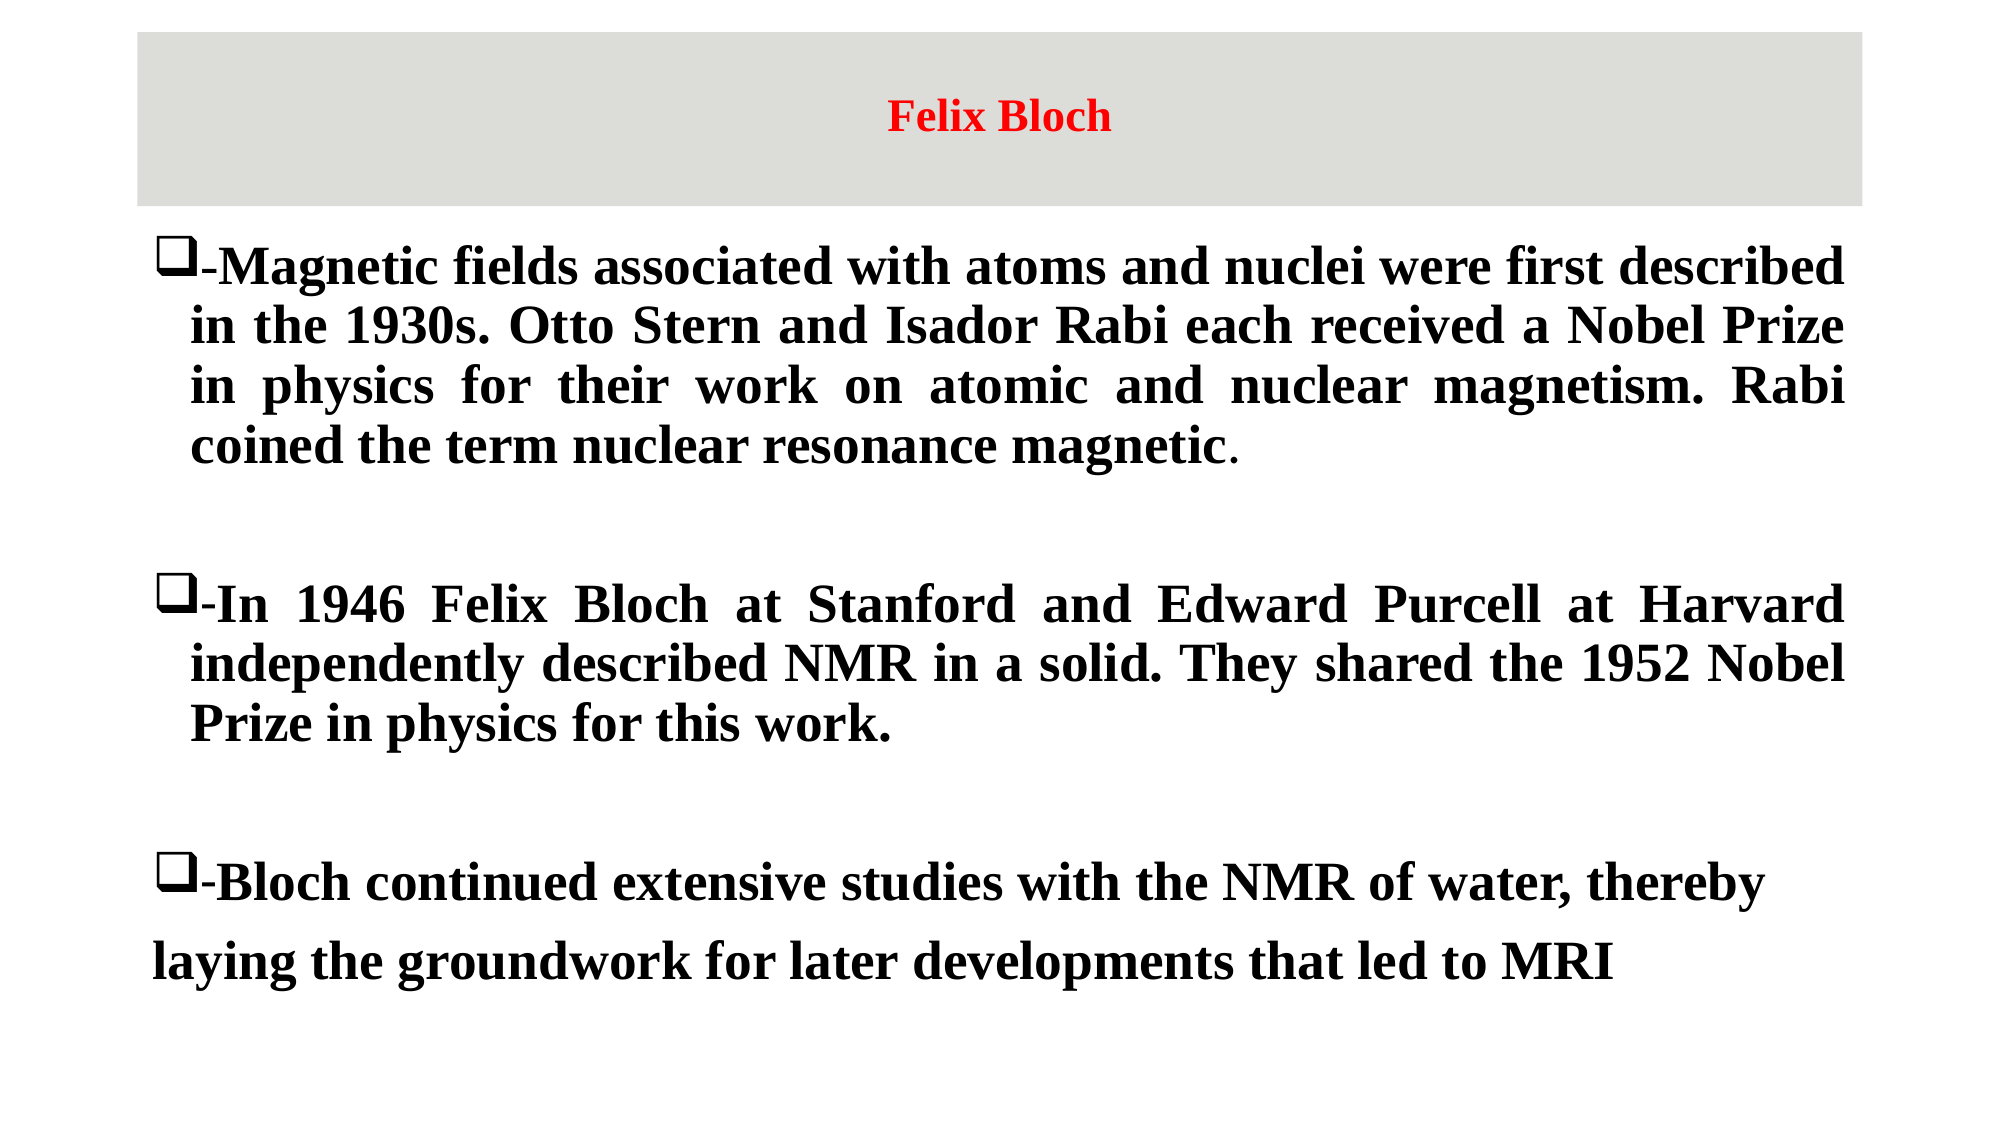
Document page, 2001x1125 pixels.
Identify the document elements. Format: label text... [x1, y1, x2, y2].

title Felix Bloch [137, 32, 1863, 207]
list -Magnetic fields associated with atoms and nuclei were first described in the 1930s. Otto Stern and Isador Rabi each received a Nobel Prize in physics for their work on atomic and nuclear magnetism. Rabi coined the term nuclear resonance magnetic. -In 1946 Felix Bloch at Stanford and Edward Purcell at Harvard independently described NMR in a solid. They shared the 1952 Nobel Prize in physics for this work. -Bloch continued extensive studies with the NMR of water, thereby laying the groundwork for later developments that led to MRI [137, 229, 1863, 1014]
